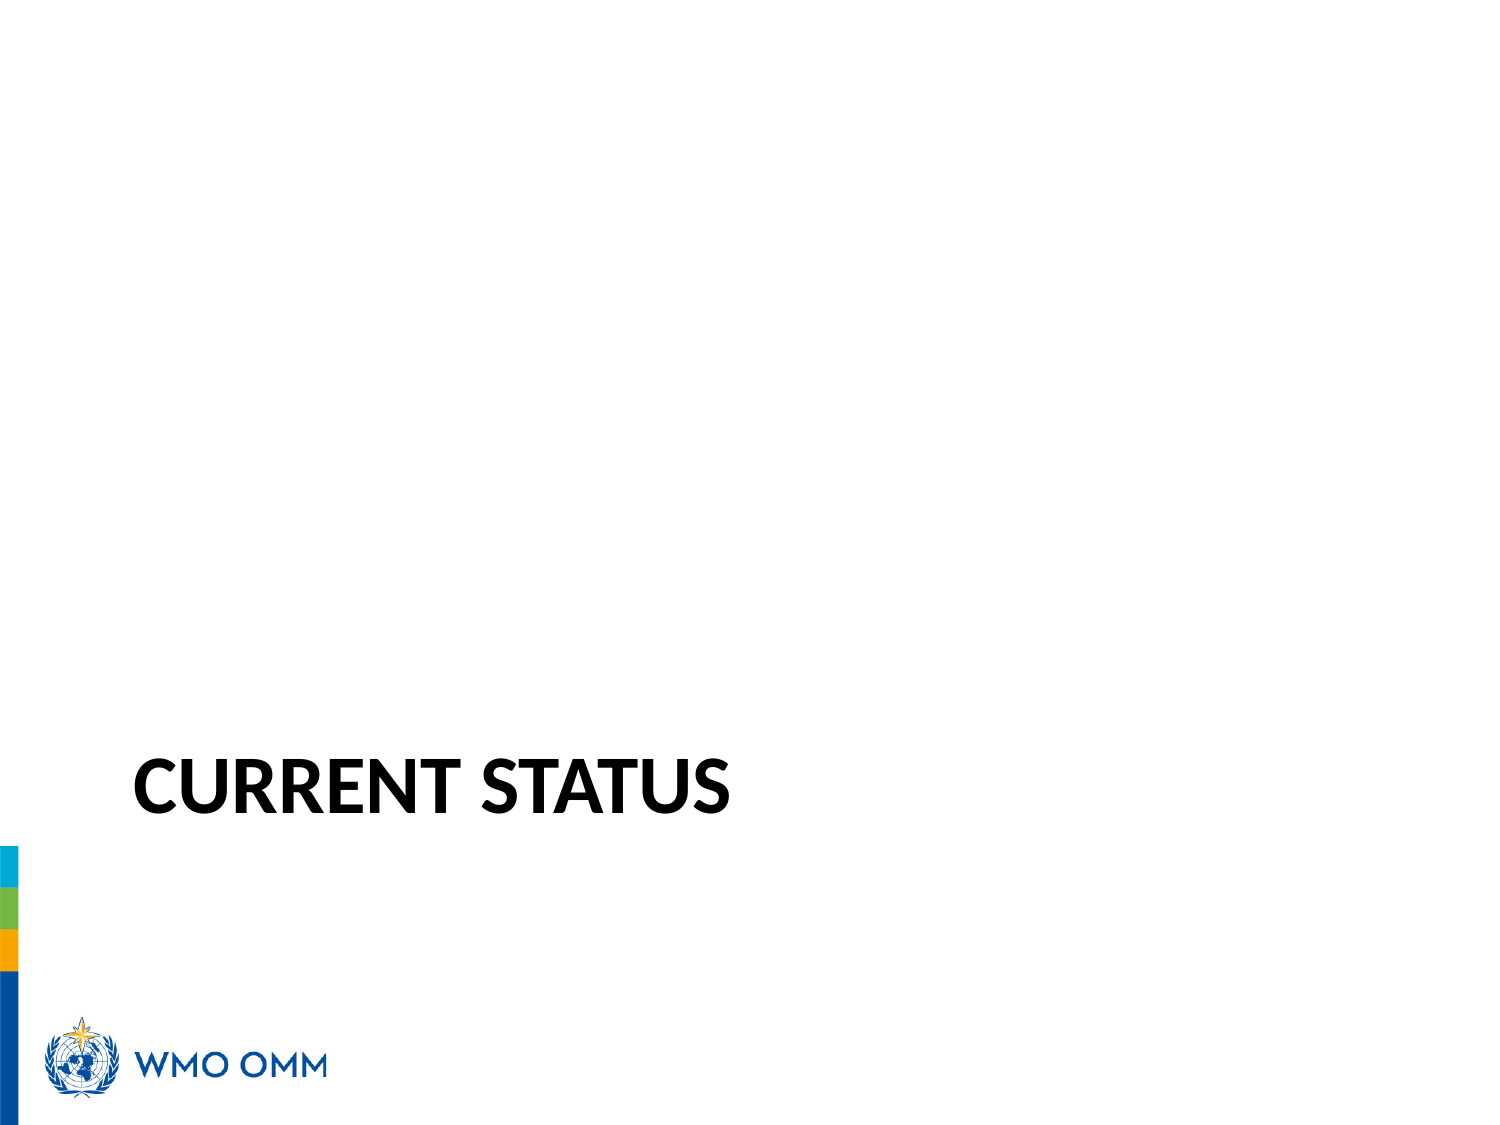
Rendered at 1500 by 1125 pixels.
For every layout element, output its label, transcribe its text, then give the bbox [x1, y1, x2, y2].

title Current Status [118, 722, 1394, 947]
picture [0, 845, 327, 1125]
